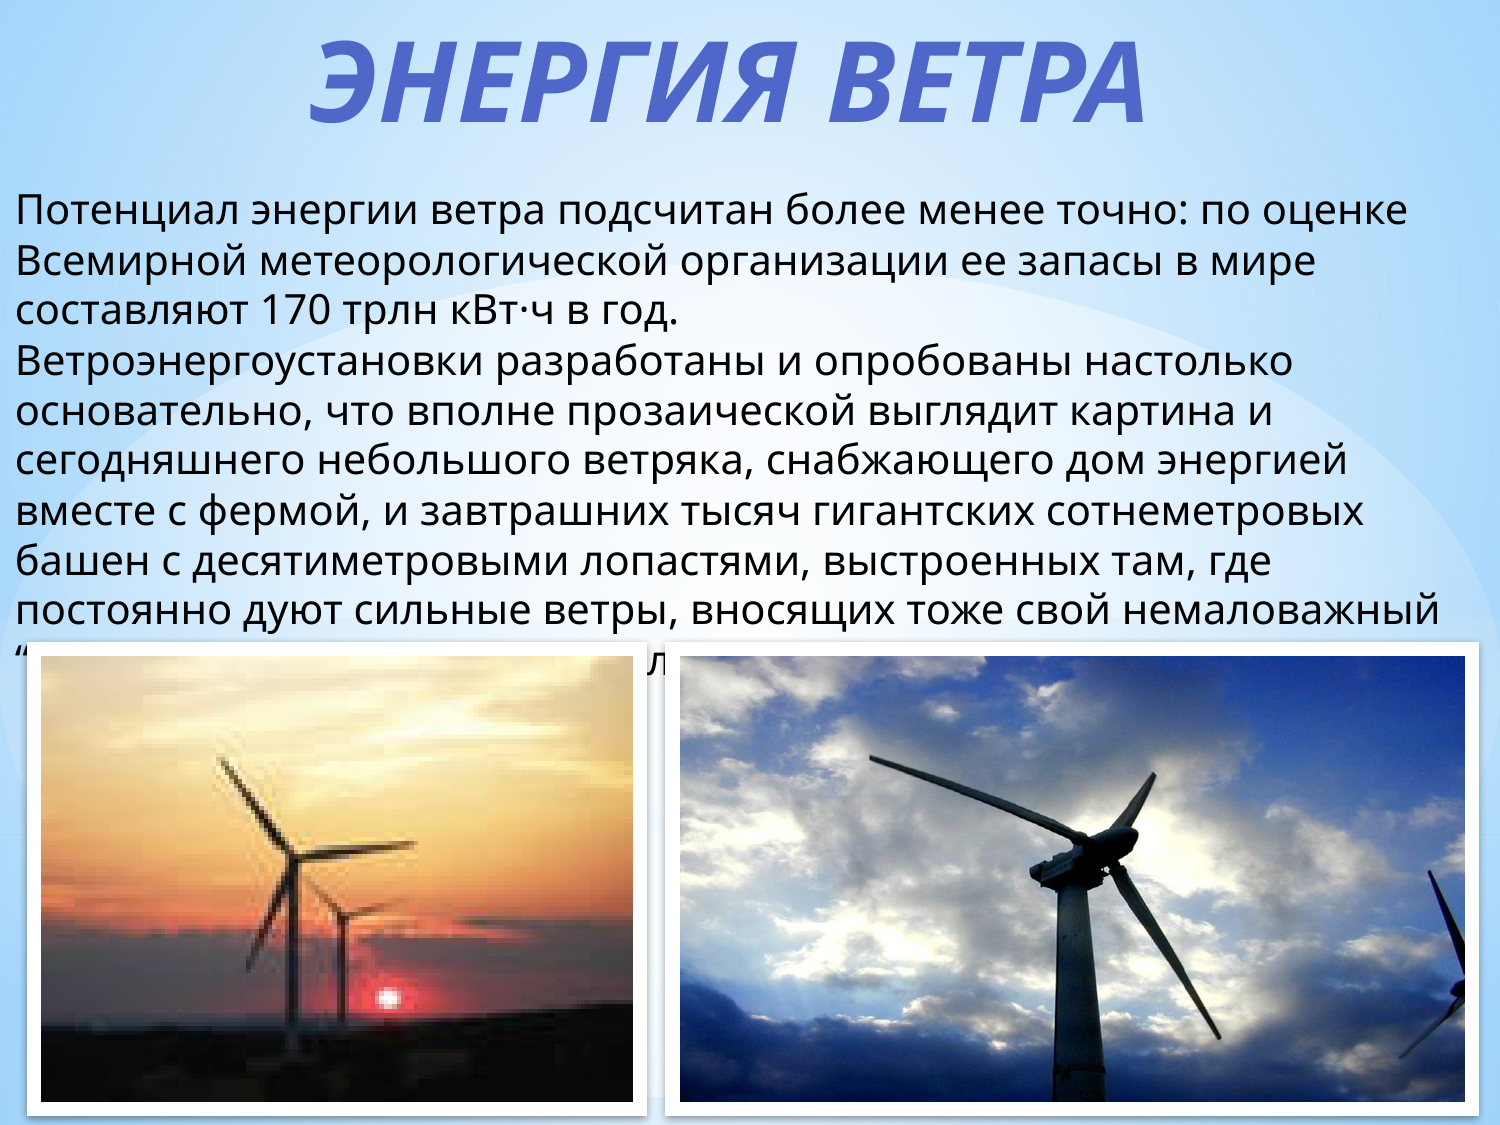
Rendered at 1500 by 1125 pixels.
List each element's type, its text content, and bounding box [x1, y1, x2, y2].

text_box Потенциал энергии ветра подсчитан более менее точно: по оценке Всемирной метеорологической организации ее запасы в мире составляют 170 трлн кВт·ч в год. Ветроэнергоустановки разработаны и опробованы настолько основательно, что вполне прозаической выглядит картина и сегодняшнего небольшого ветряка, снабжающего дом энергией вместе с фермой, и завтрашних тысяч гигантских сотнеметровых башен с десятиметровыми лопастями, выстроенных там, где постоянно дуют сильные ветры, вносящих тоже свой немаловажный “процент” в мировой энергобаланс. [0, 175, 1500, 741]
picture [679, 656, 1466, 1102]
picture [41, 655, 634, 1102]
text_box Энергия ветра [294, 2, 1167, 153]
